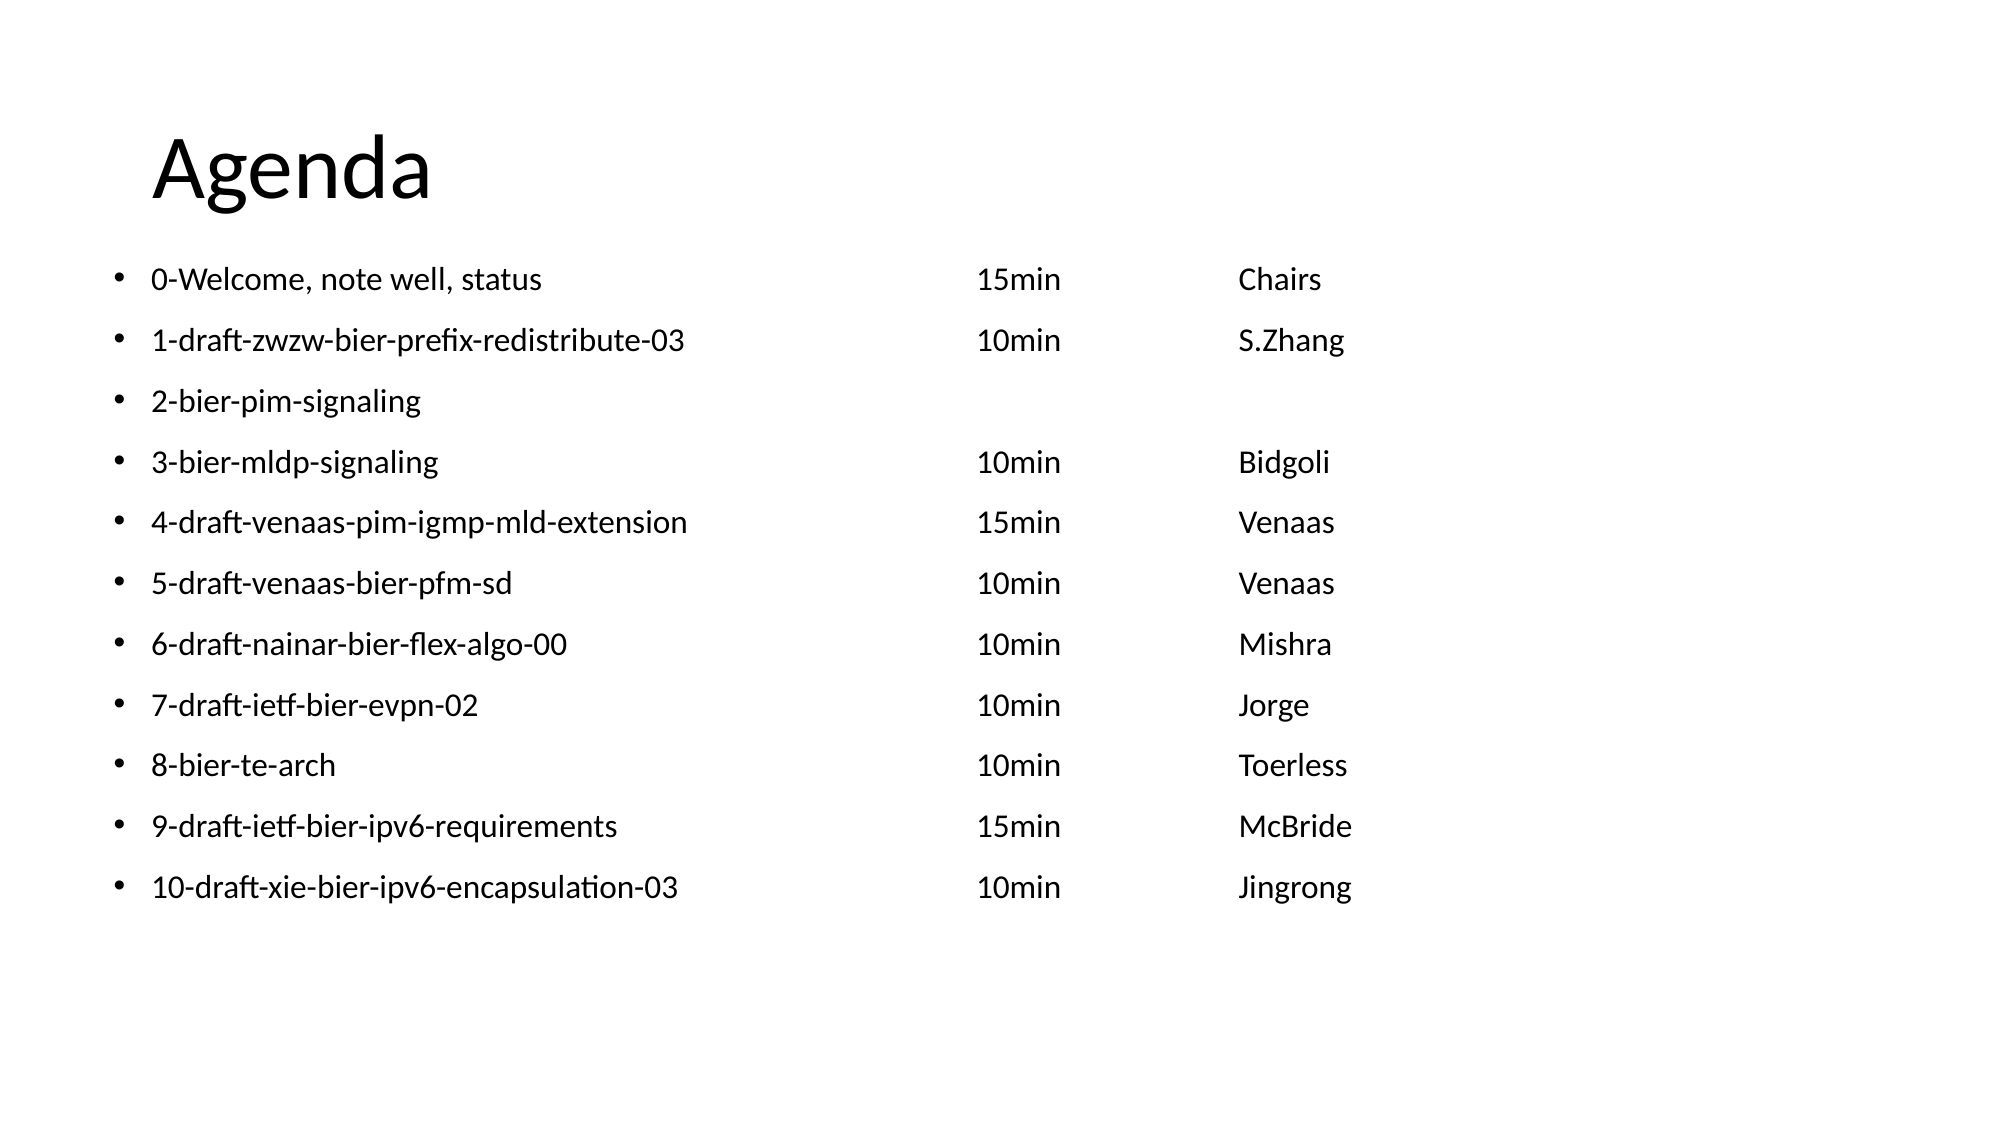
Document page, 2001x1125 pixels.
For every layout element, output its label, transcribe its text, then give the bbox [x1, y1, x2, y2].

title Agenda [137, 59, 1863, 249]
list 0-Welcome, note well, status 15min Chairs 1-draft-zwzw-bier-prefix-redistribute-03 10min S.Zhang 2-bier-pim-signaling 3-bier-mldp-signaling 10min Bidgoli 4-draft-venaas-pim-igmp-mld-extension 15min Venaas 5-draft-venaas-bier-pfm-sd 10min Venaas 6-draft-nainar-bier-flex-algo-00 10min Mishra 7-draft-ietf-bier-evpn-02 10min Jorge 8-bier-te-arch 10min Toerless 9-draft-ietf-bier-ipv6-requirements 15min McBride 10-draft-xie-bier-ipv6-encapsulation-03 10min Jingrong [98, 249, 1943, 1000]
